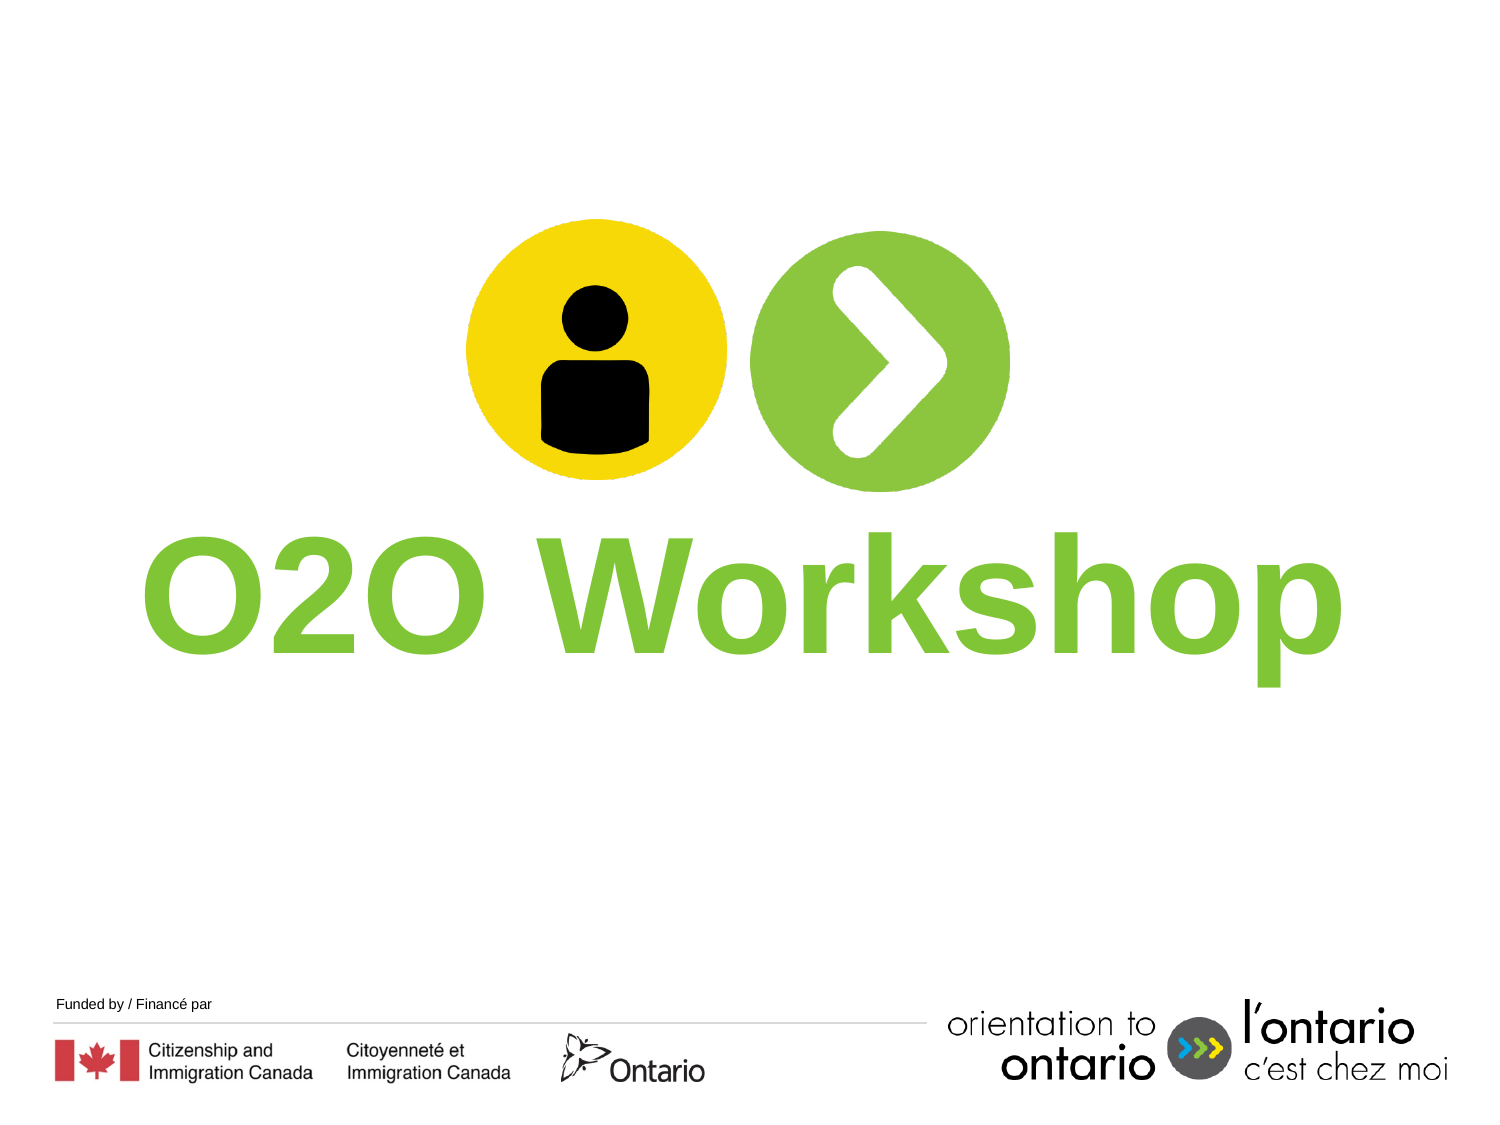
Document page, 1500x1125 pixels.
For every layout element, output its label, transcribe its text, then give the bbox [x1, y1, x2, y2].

picture [749, 231, 1010, 492]
picture [561, 1032, 705, 1083]
picture [466, 219, 727, 480]
text_box O2O Workshop [123, 479, 1483, 695]
picture [948, 999, 1447, 1080]
picture [51, 1032, 514, 1091]
